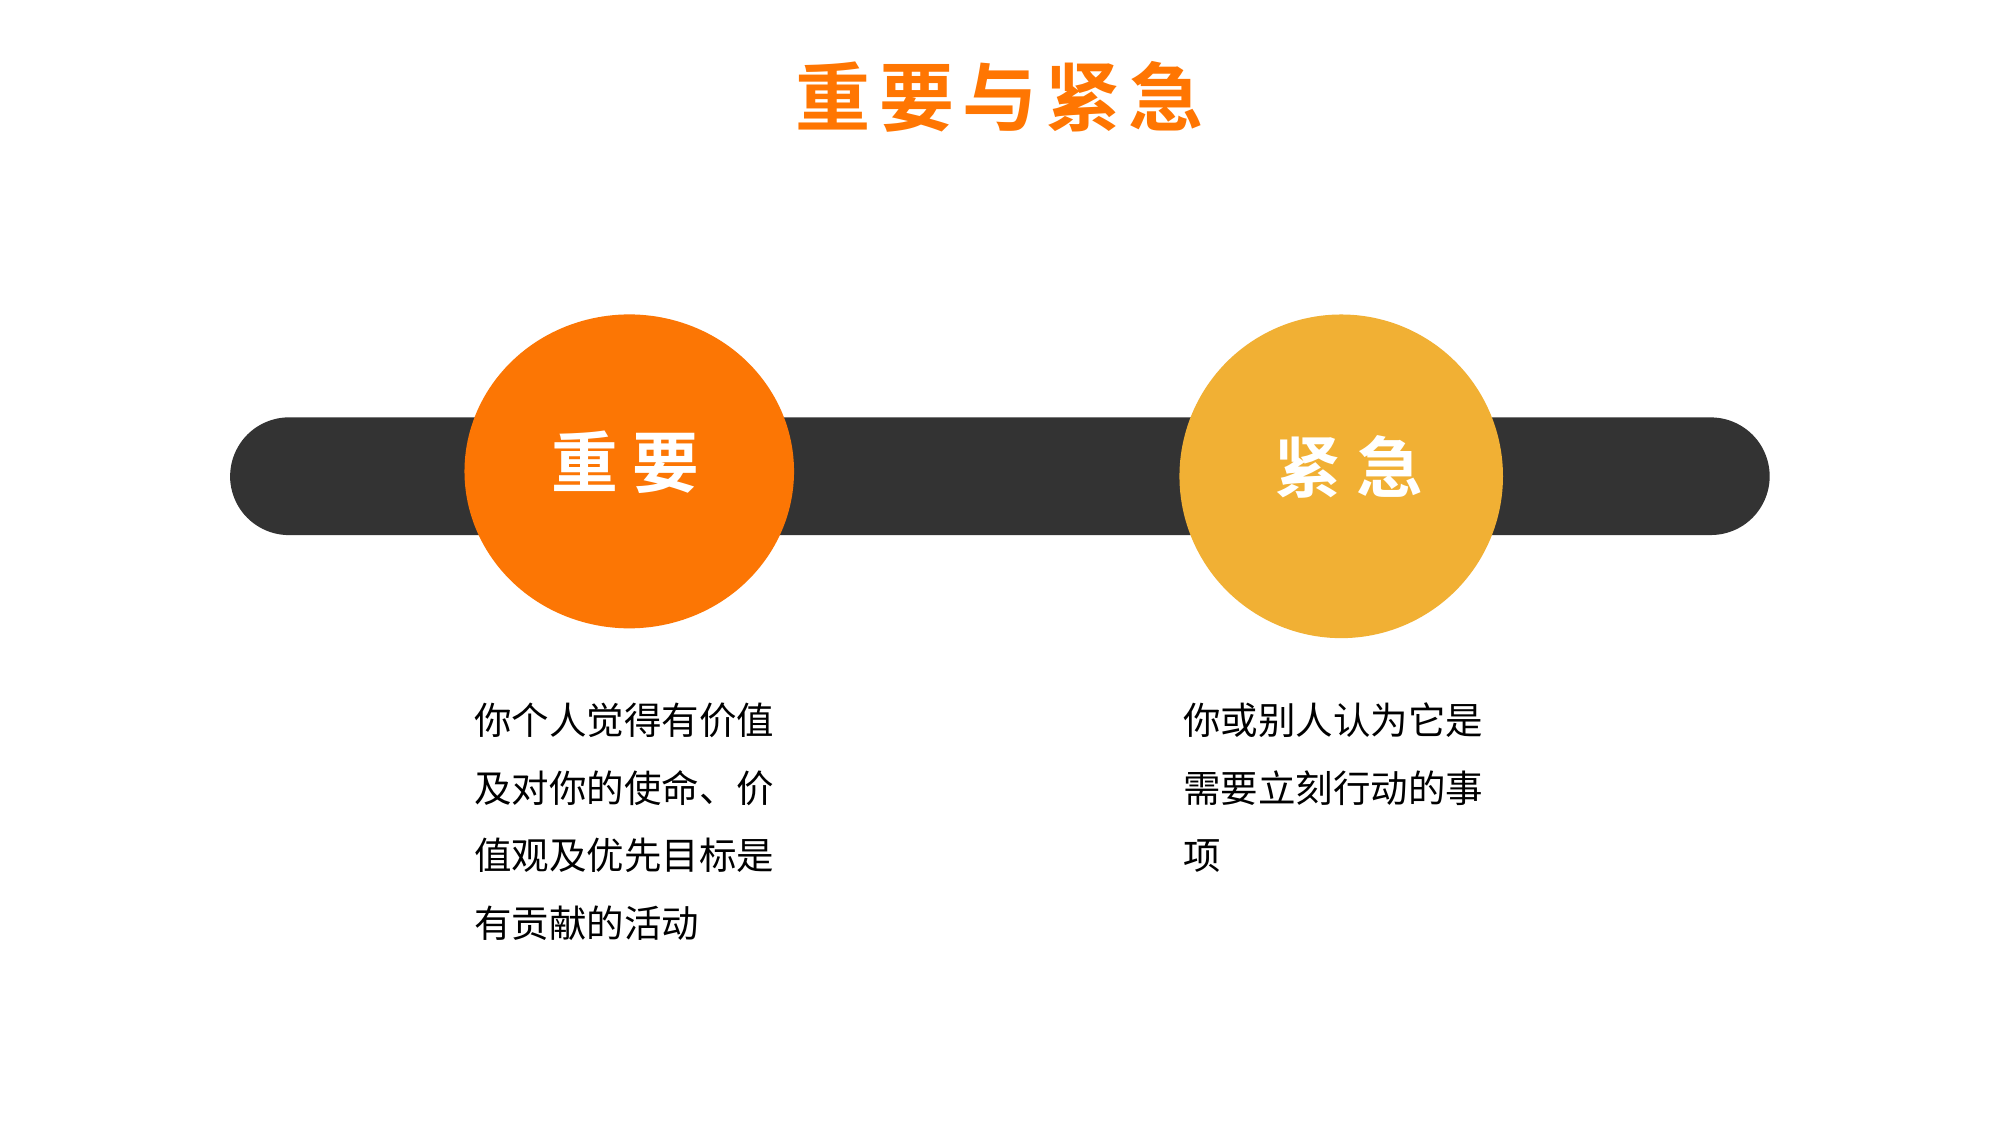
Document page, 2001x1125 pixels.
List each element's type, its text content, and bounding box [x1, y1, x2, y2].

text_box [1179, 314, 1504, 639]
text_box [824, 415, 1174, 538]
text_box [464, 314, 819, 629]
text_box 你个人觉得有价值及对你的使命、价值观及优先目标是有贡献的活动 [459, 667, 794, 952]
text_box [1507, 415, 1772, 538]
text_box 你或别人认为它是需要立刻行动的事项 [1168, 667, 1503, 885]
text_box [227, 415, 459, 538]
text_box 重要与紧急 [360, 42, 1639, 148]
